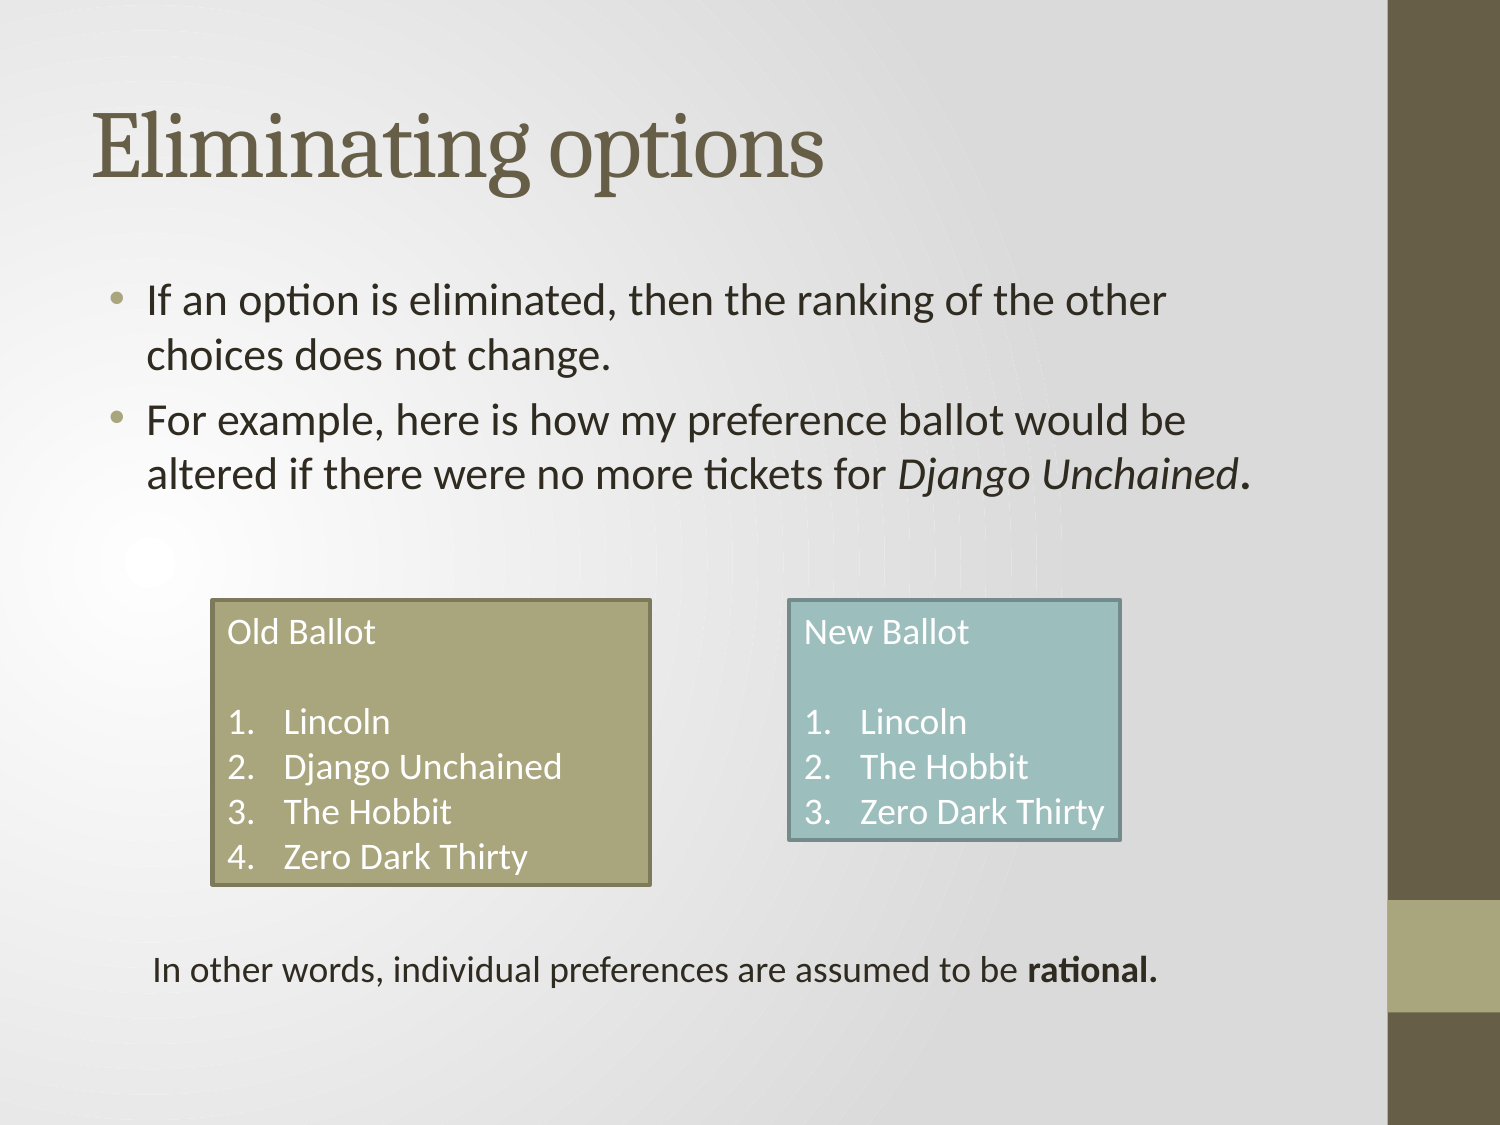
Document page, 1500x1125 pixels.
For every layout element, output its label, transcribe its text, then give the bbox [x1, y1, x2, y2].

list If an option is eliminated, then the ranking of the other choices does not change. For example, here is how my preference ballot would be altered if there were no more tickets for Django Unchained. [75, 262, 1325, 538]
text_box In other words, individual preferences are assumed to be rational. [137, 937, 1213, 998]
text_box Old Ballot Lincoln Django Unchained The Hobbit Zero Dark Thirty [210, 598, 652, 887]
text_box New Ballot Lincoln The Hobbit Zero Dark Thirty [787, 598, 1122, 842]
title Eliminating options [75, 45, 1325, 233]
